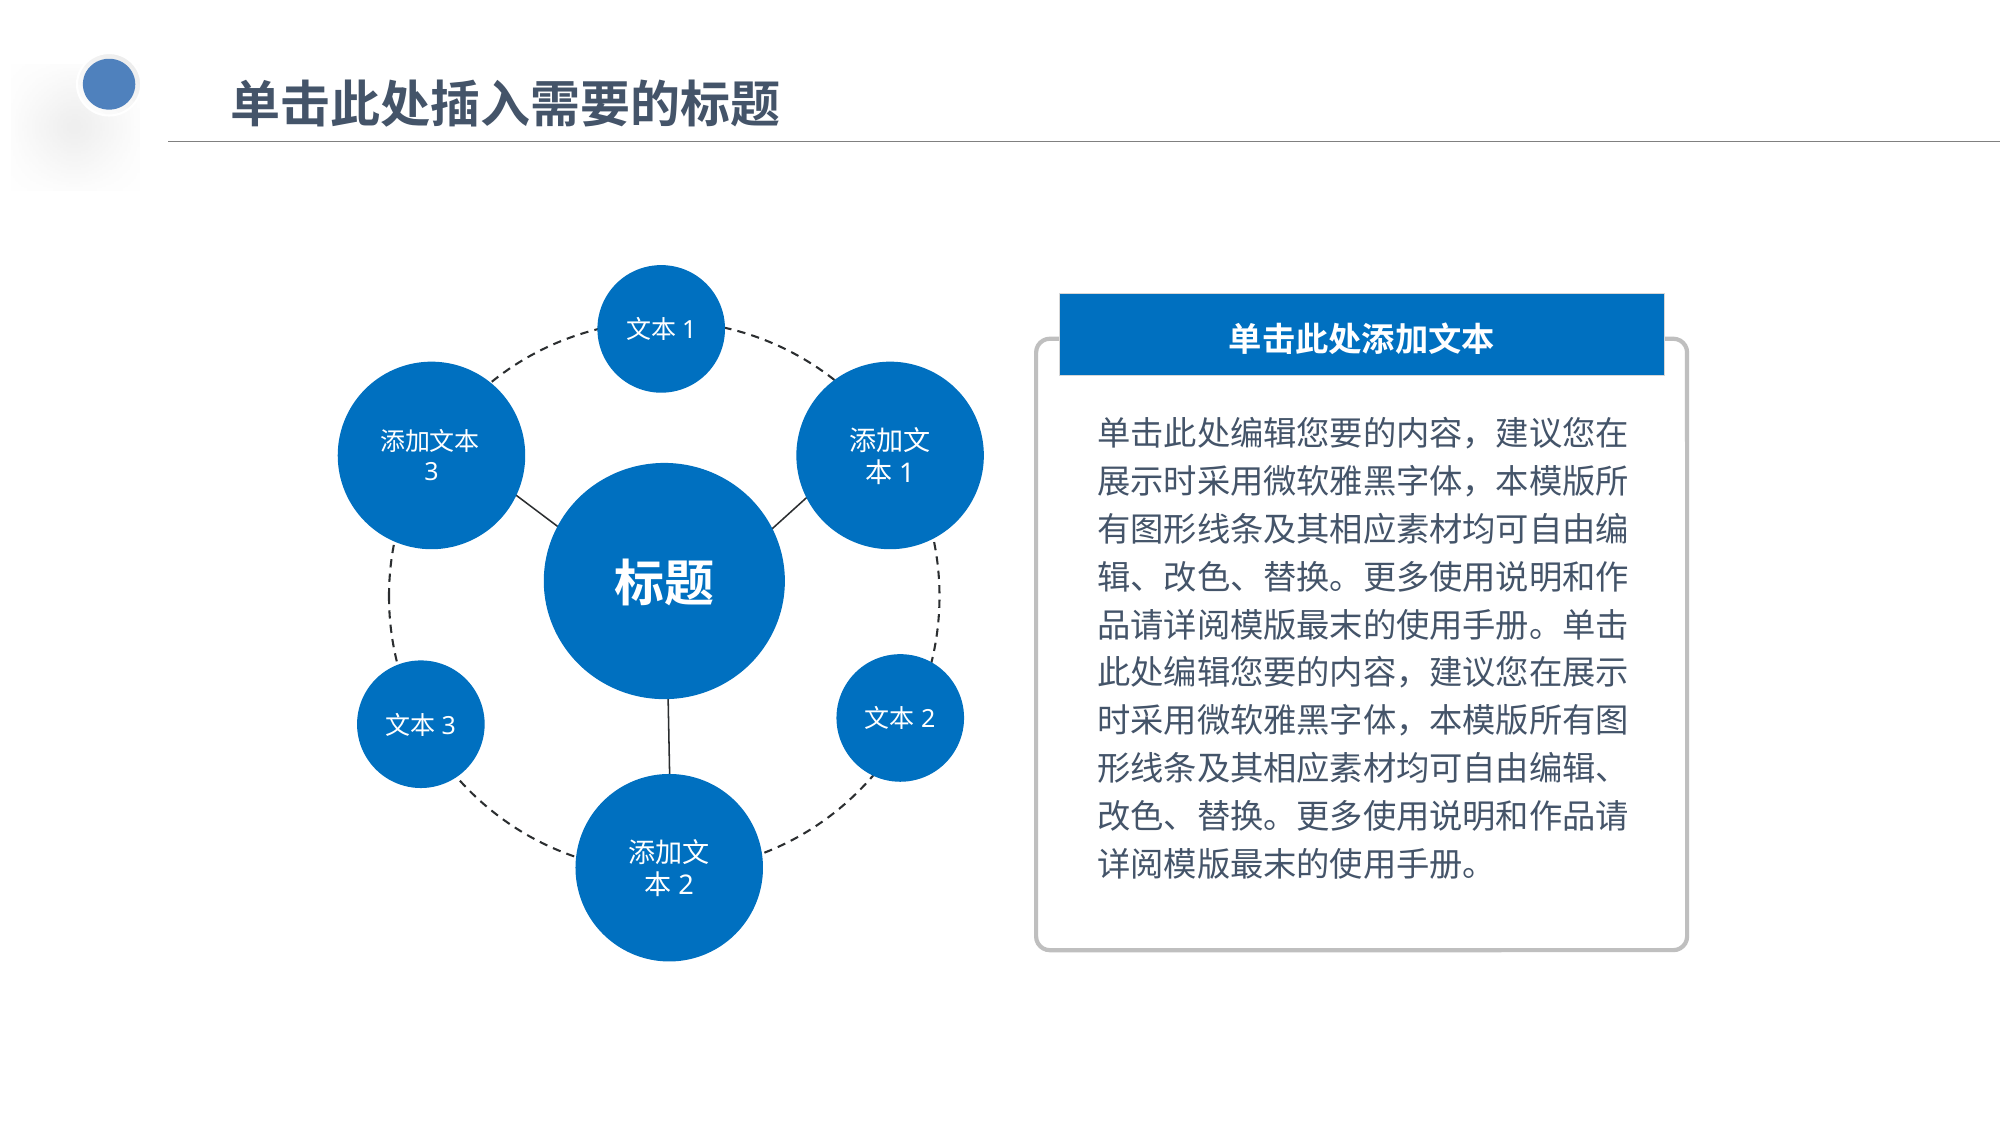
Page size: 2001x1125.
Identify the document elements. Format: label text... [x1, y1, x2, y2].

text_box 单击此处编辑您要的内容，建议您在展示时采用微软雅黑字体，本模版所有图形线条及其相应素材均可自由编辑、改色、替换。更多使用说明和作品请详阅模版最末的使用手册。单击此处编辑您要的内容，建议您在展示时采用微软雅黑字体，本模版所有图形线条及其相应素材均可自由编辑、改色、替换。更多使用说明和作品请详阅模版最末的使用手册。 [1082, 396, 1664, 946]
text_box [1036, 338, 1688, 951]
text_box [337, 264, 985, 962]
title 单击此处插入需要的标题 [157, 61, 853, 144]
text_box 单击此处添加文本 [1059, 293, 1665, 376]
